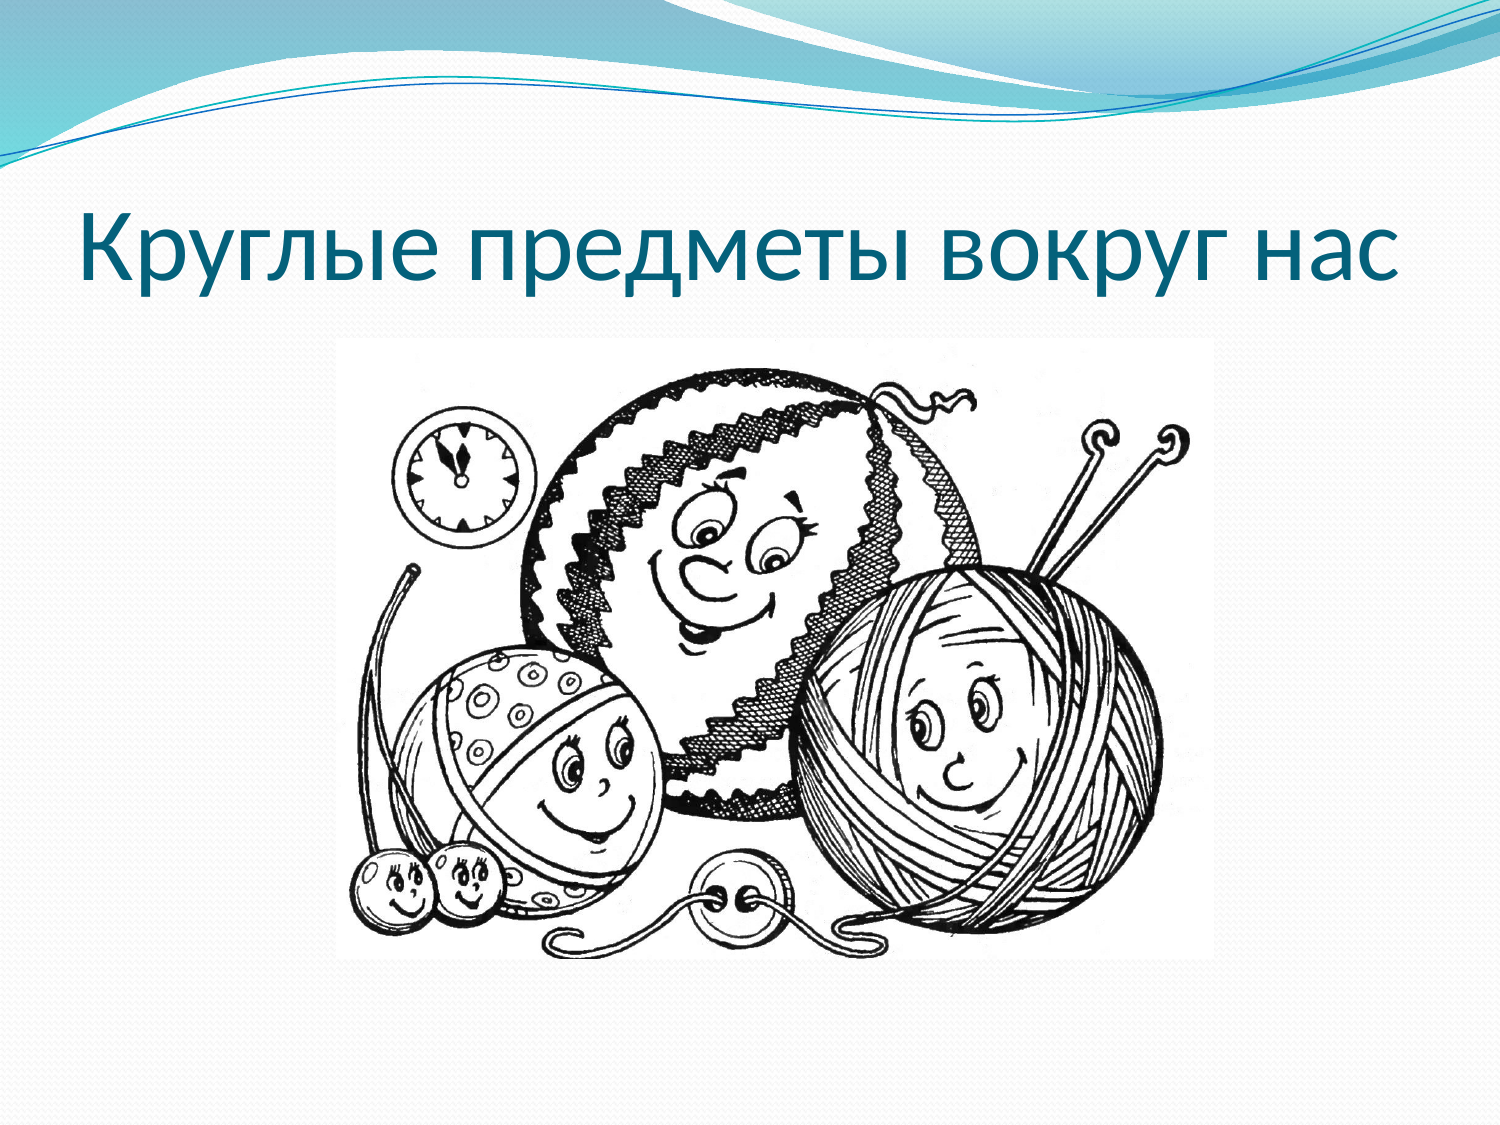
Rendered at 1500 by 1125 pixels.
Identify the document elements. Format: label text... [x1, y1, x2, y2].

picture [336, 337, 1214, 959]
title Круглые предметы вокруг нас [64, 113, 1415, 302]
